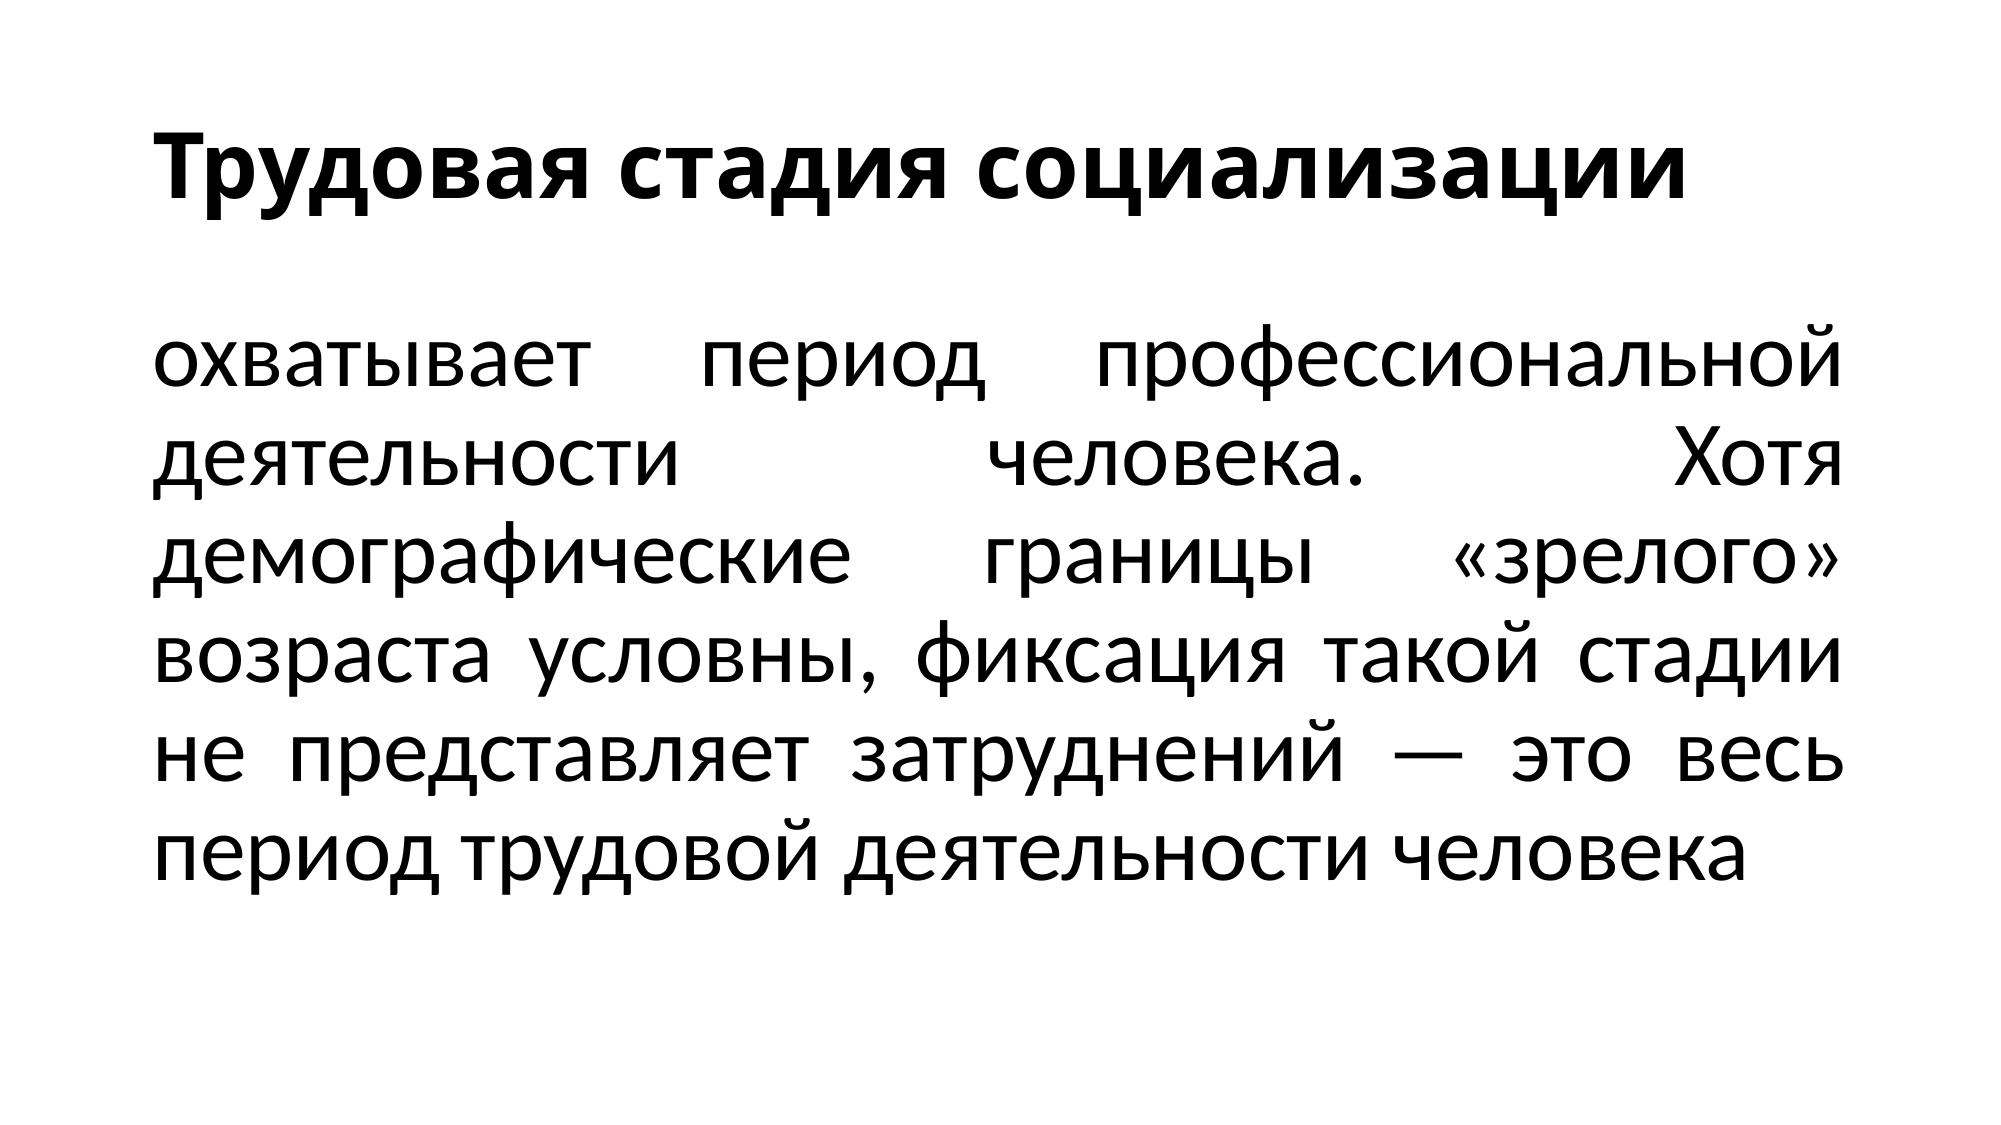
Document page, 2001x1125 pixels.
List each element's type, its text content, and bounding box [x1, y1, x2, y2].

title Трудовая стадия социализации [137, 59, 1863, 278]
list охватывает период профессиональной деятельности человека. Хотя демографические границы «зрелого» возраста условны, фиксация такой стадии не представляет затруднений — это весь период трудовой деятельности человека [137, 299, 1863, 1014]
